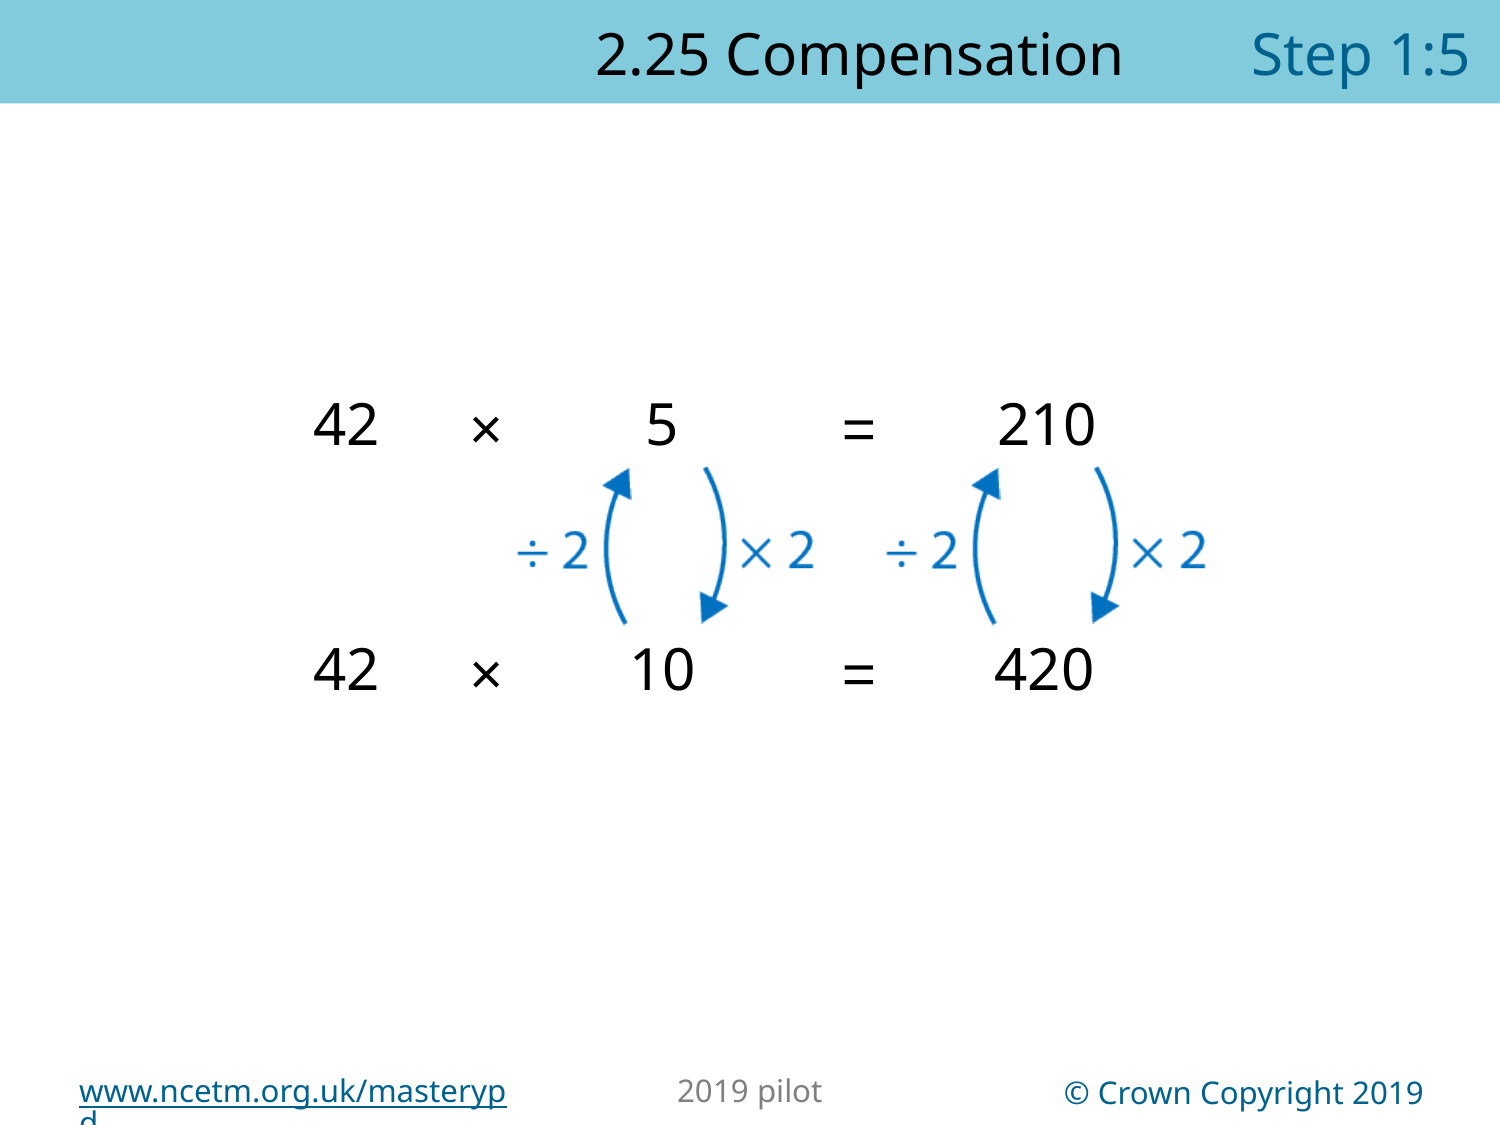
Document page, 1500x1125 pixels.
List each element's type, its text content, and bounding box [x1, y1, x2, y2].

text_box × [453, 383, 518, 469]
picture [882, 468, 1001, 626]
picture [513, 468, 633, 626]
text_box = [826, 383, 891, 469]
text_box 420 [979, 624, 1110, 710]
picture [699, 466, 818, 624]
text_box 42 [298, 624, 395, 710]
text_box × [453, 628, 518, 714]
text_box 210 [982, 380, 1112, 465]
picture [1090, 466, 1209, 624]
text_box = [826, 628, 891, 714]
list 2.25 Compensation Step 1:5 [0, 0, 1500, 104]
text_box 42 [298, 380, 395, 465]
text_box 10 [614, 624, 711, 710]
text_box 5 [630, 380, 694, 465]
